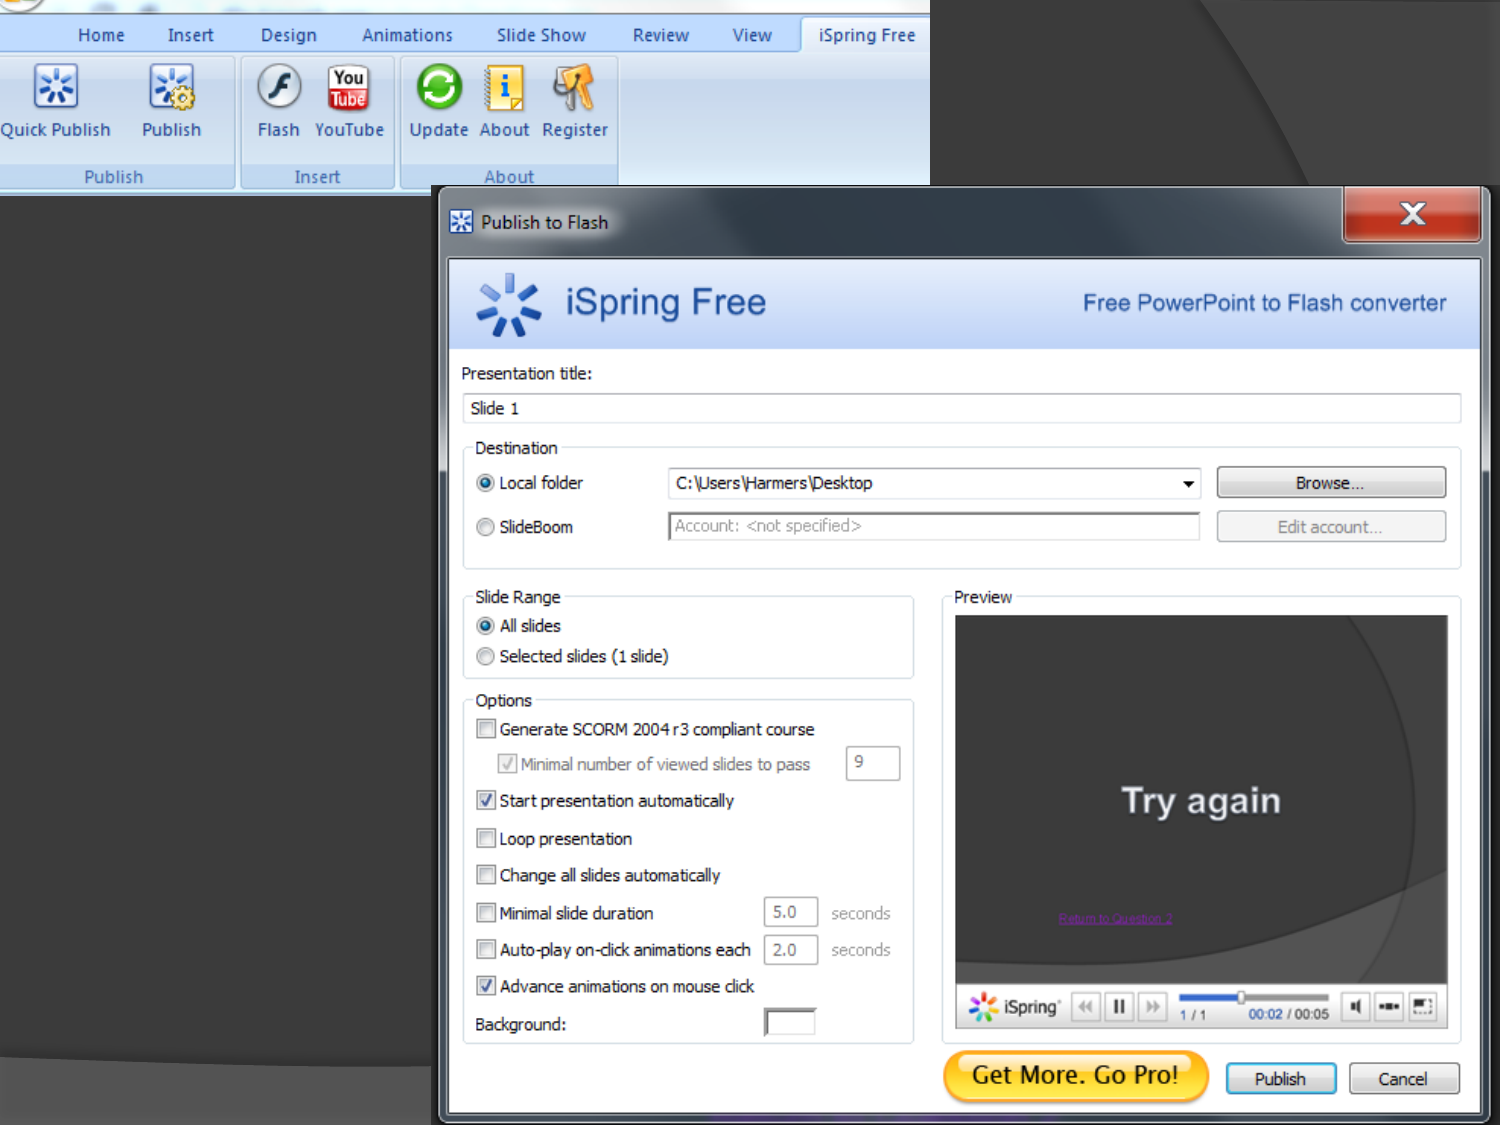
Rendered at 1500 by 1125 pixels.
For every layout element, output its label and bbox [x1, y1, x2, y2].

picture [430, 184, 1500, 1125]
picture [0, 0, 930, 196]
